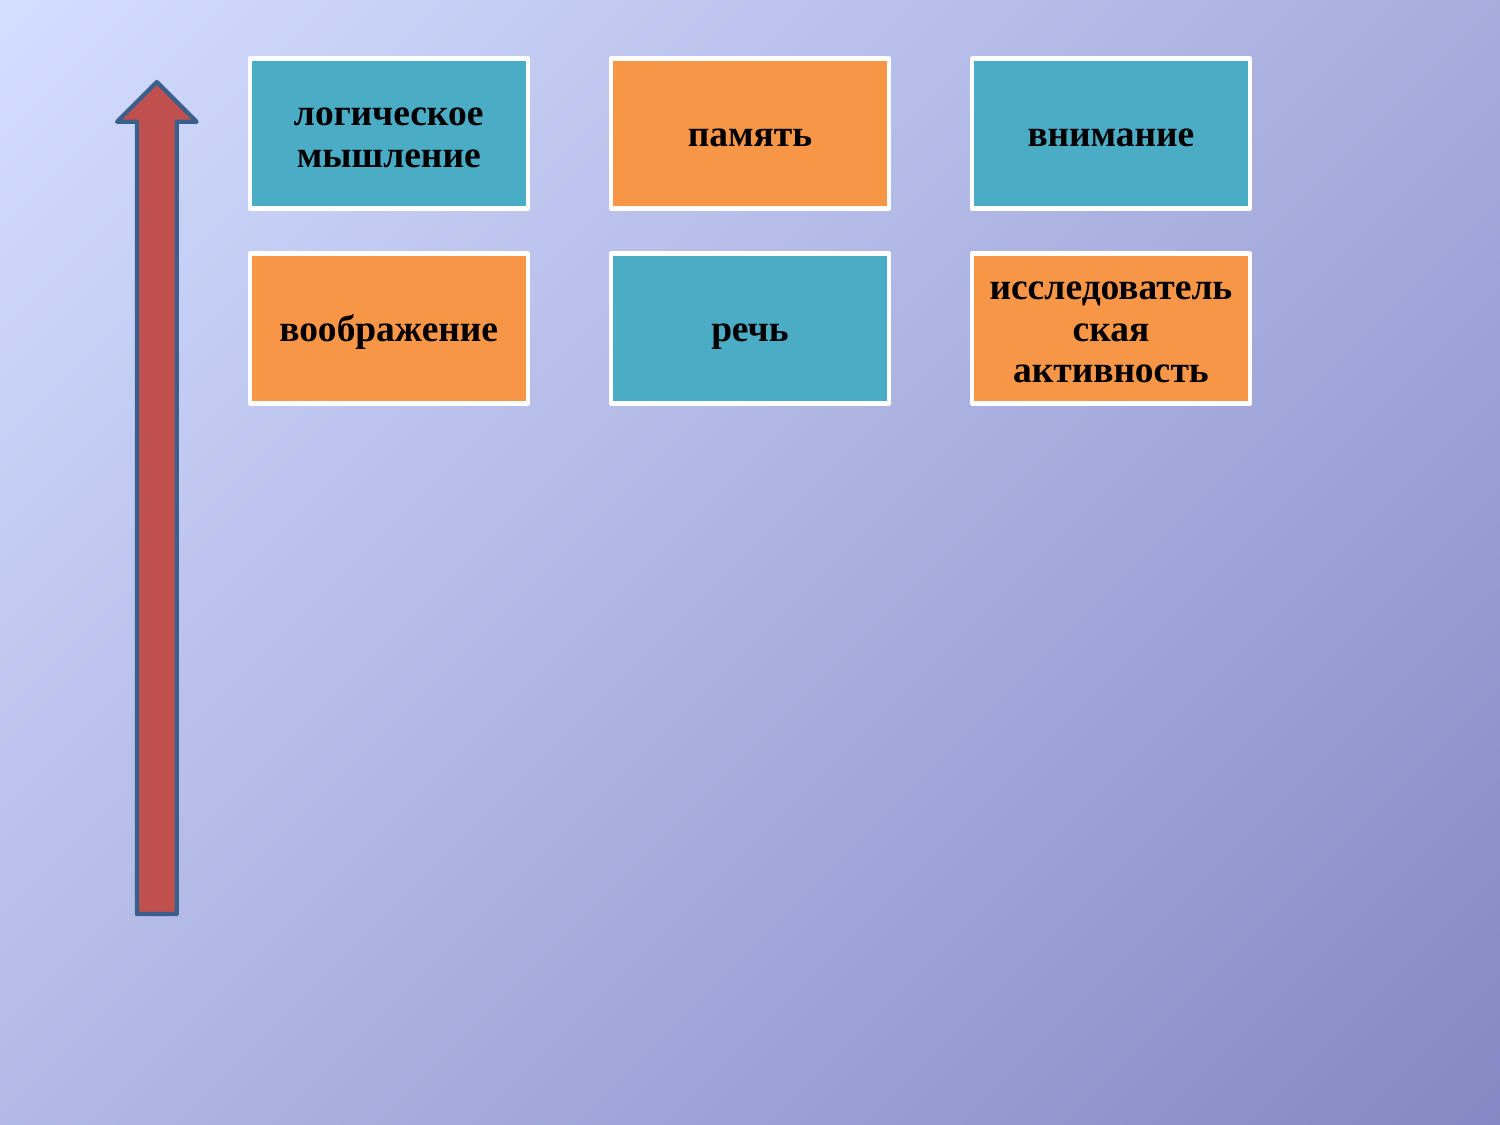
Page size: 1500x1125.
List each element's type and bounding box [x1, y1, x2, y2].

text_box [249, 58, 1251, 897]
text_box [115, 79, 199, 917]
